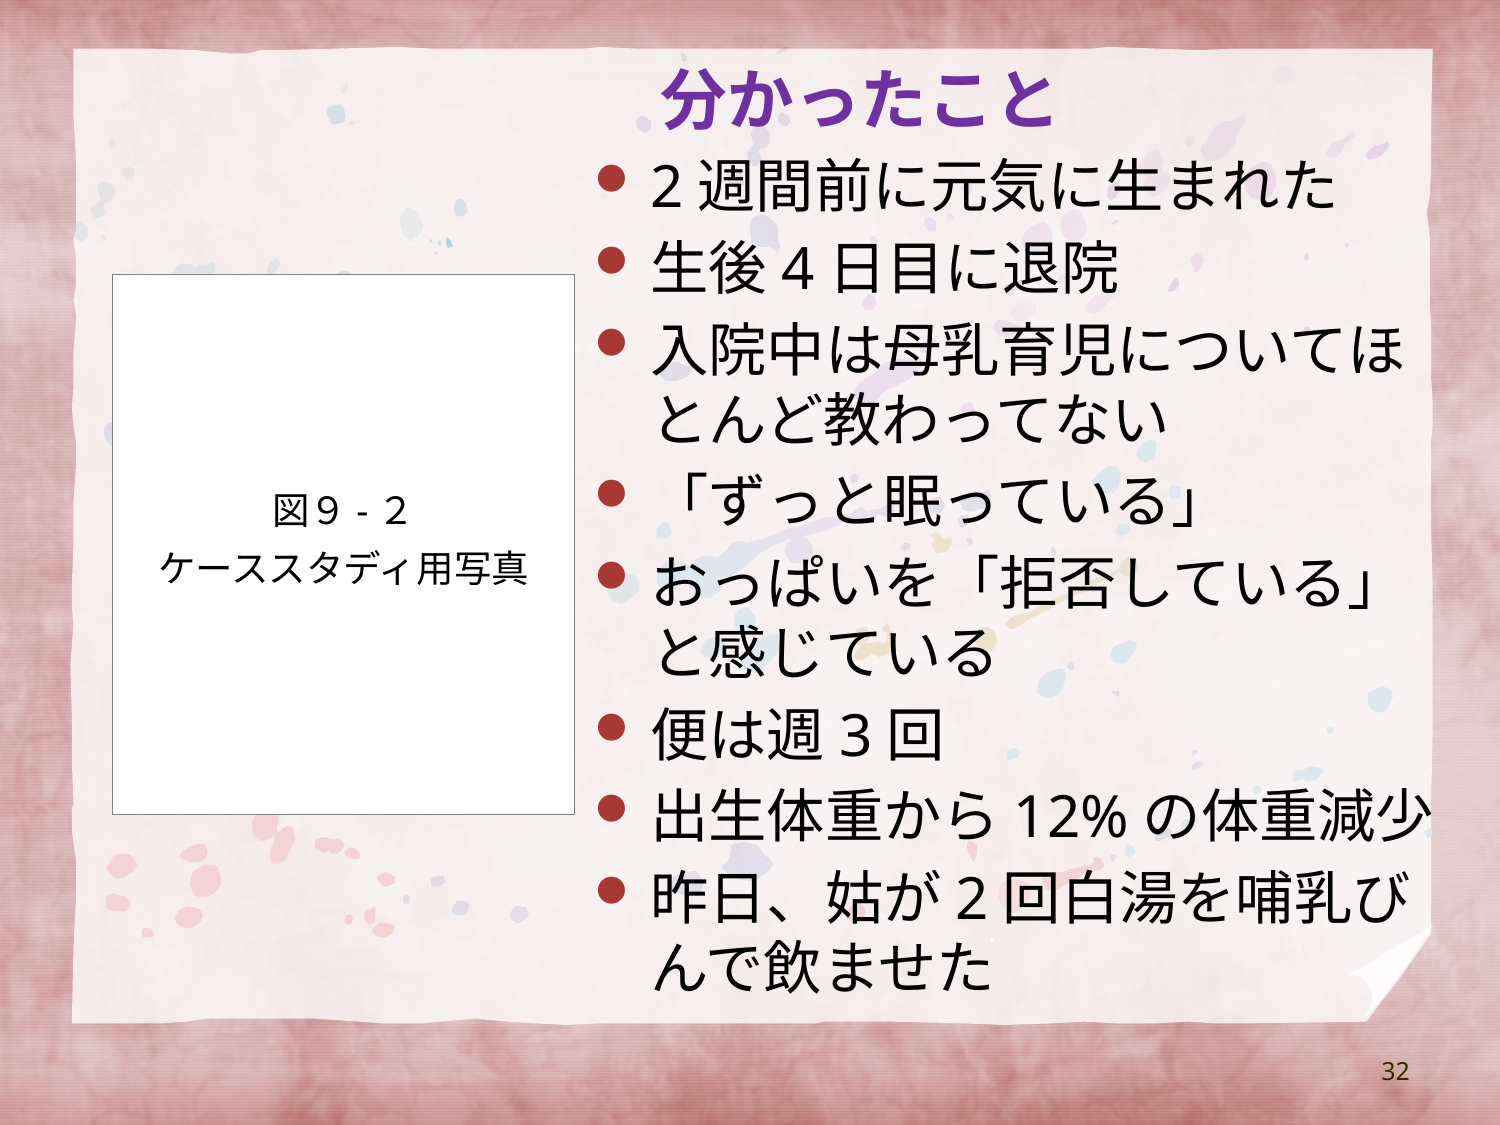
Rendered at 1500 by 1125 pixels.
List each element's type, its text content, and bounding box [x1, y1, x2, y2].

slide_number 32 [1074, 1042, 1425, 1103]
list 分かったこと 2週間前に元気に生まれた 生後4日目に退院 入院中は母乳育児についてほとんど教わってない 「ずっと眠っている」 おっぱいを「拒否している」と感じている 便は週3回 出生体重から12%の体重減少 昨日、姑が2回白湯を哺乳びんで飲ませた [578, 50, 1460, 1004]
text_box 図９-２ ケーススタディ用写真 [112, 274, 575, 815]
